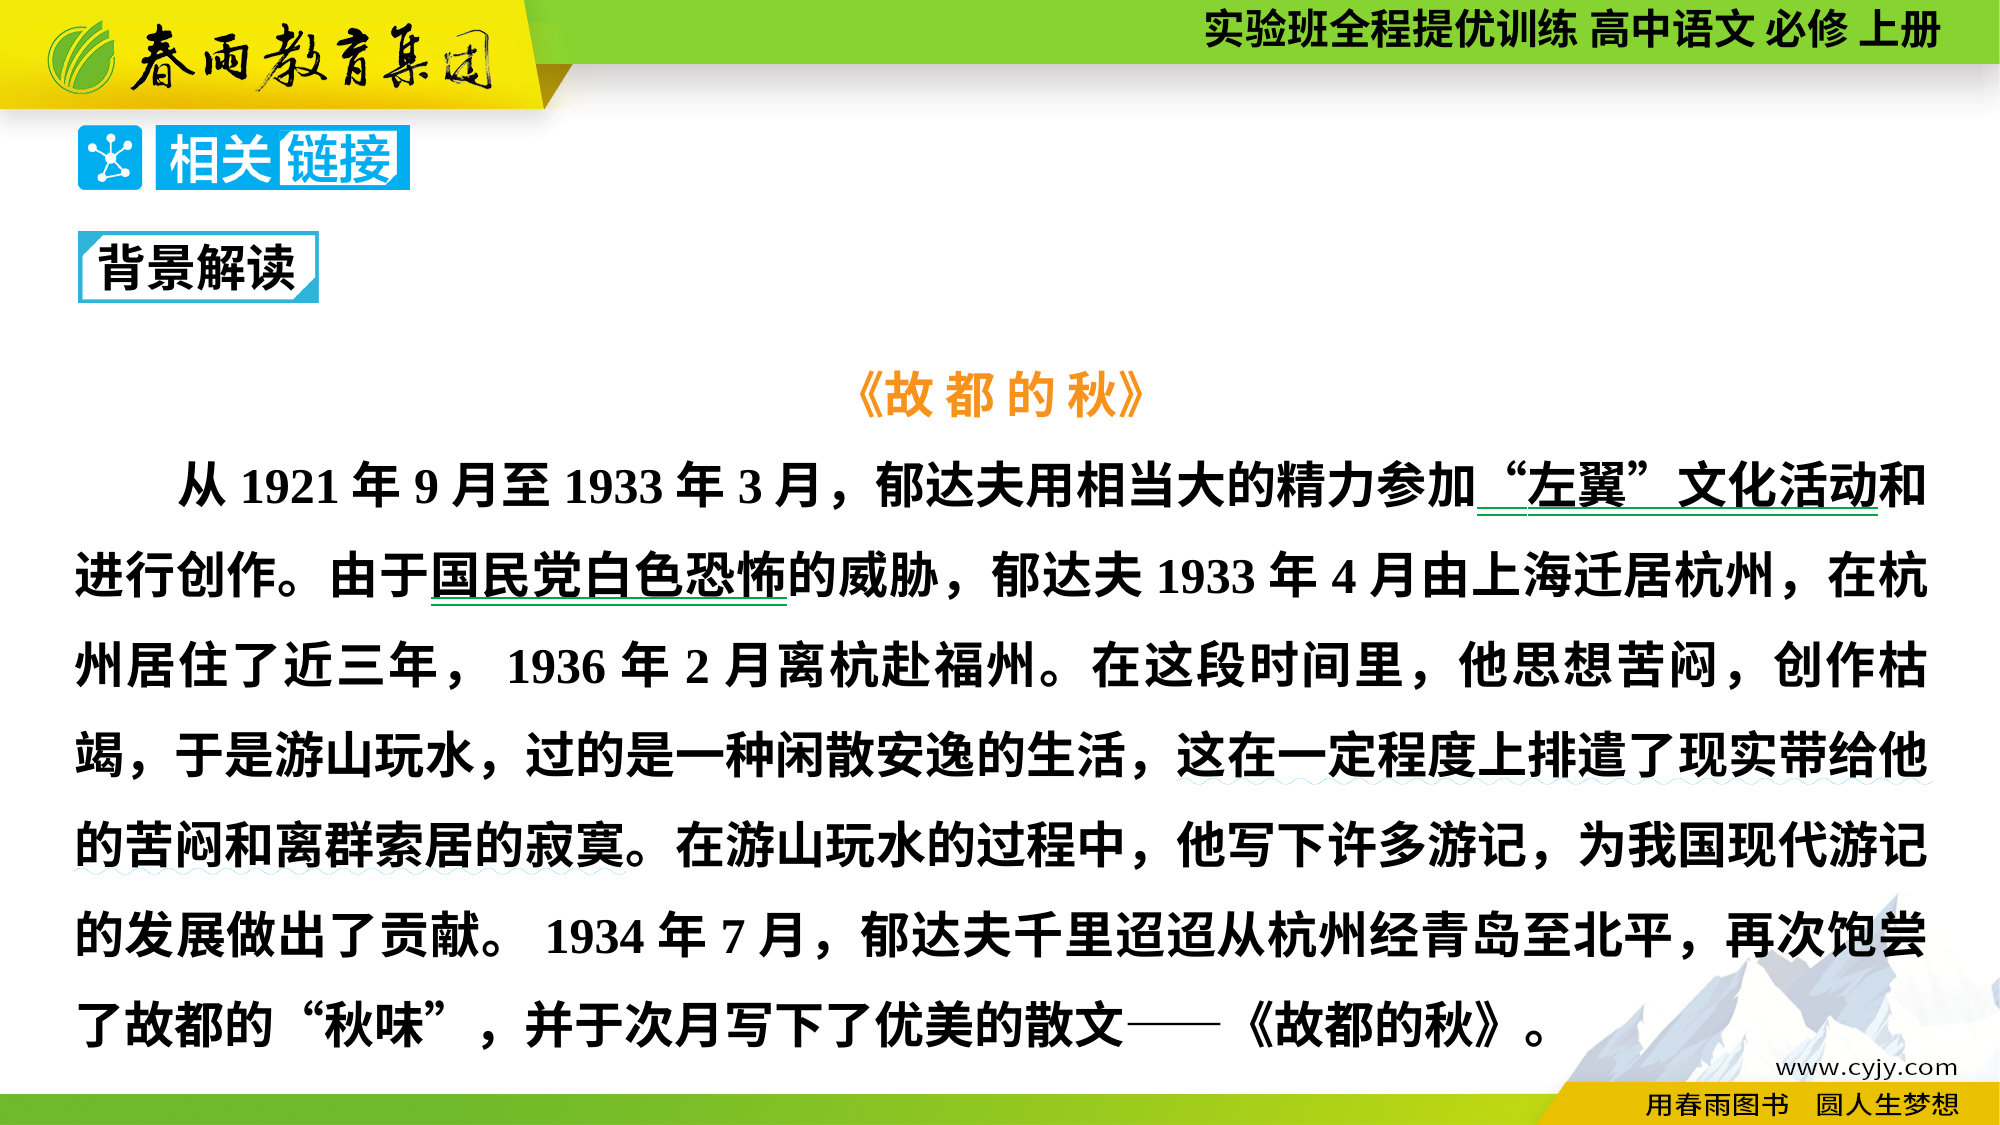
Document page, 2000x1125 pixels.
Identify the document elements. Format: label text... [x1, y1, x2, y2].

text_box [78, 228, 319, 305]
list 《故 都 的 秋》 从1921年9月至1933年3月，郁达夫用相当大的精力参加“左翼”文化活动和进行创作。由于国民党白色恐怖的威胁，郁达夫1933年4月由上海迁居杭州，在杭州居住了近三年，1936年2月离杭赴福州。在这段时间里，他思想苦闷，创作枯竭，于是游山玩水，过的是一种闲散安逸的生活，这在一定程度上排遣了现实带给他的苦闷和离群索居的寂寞。在游山玩水的过程中，他写下许多游记，为我国现代游记的发展做出了贡献。1934年7月，郁达夫千里迢迢从杭州经青岛至北平，再次饱尝了故都的“秋味”，并于次月写下了优美的散文——《故都的秋》。 [59, 326, 1944, 1058]
picture [0, 0, 2000, 1125]
